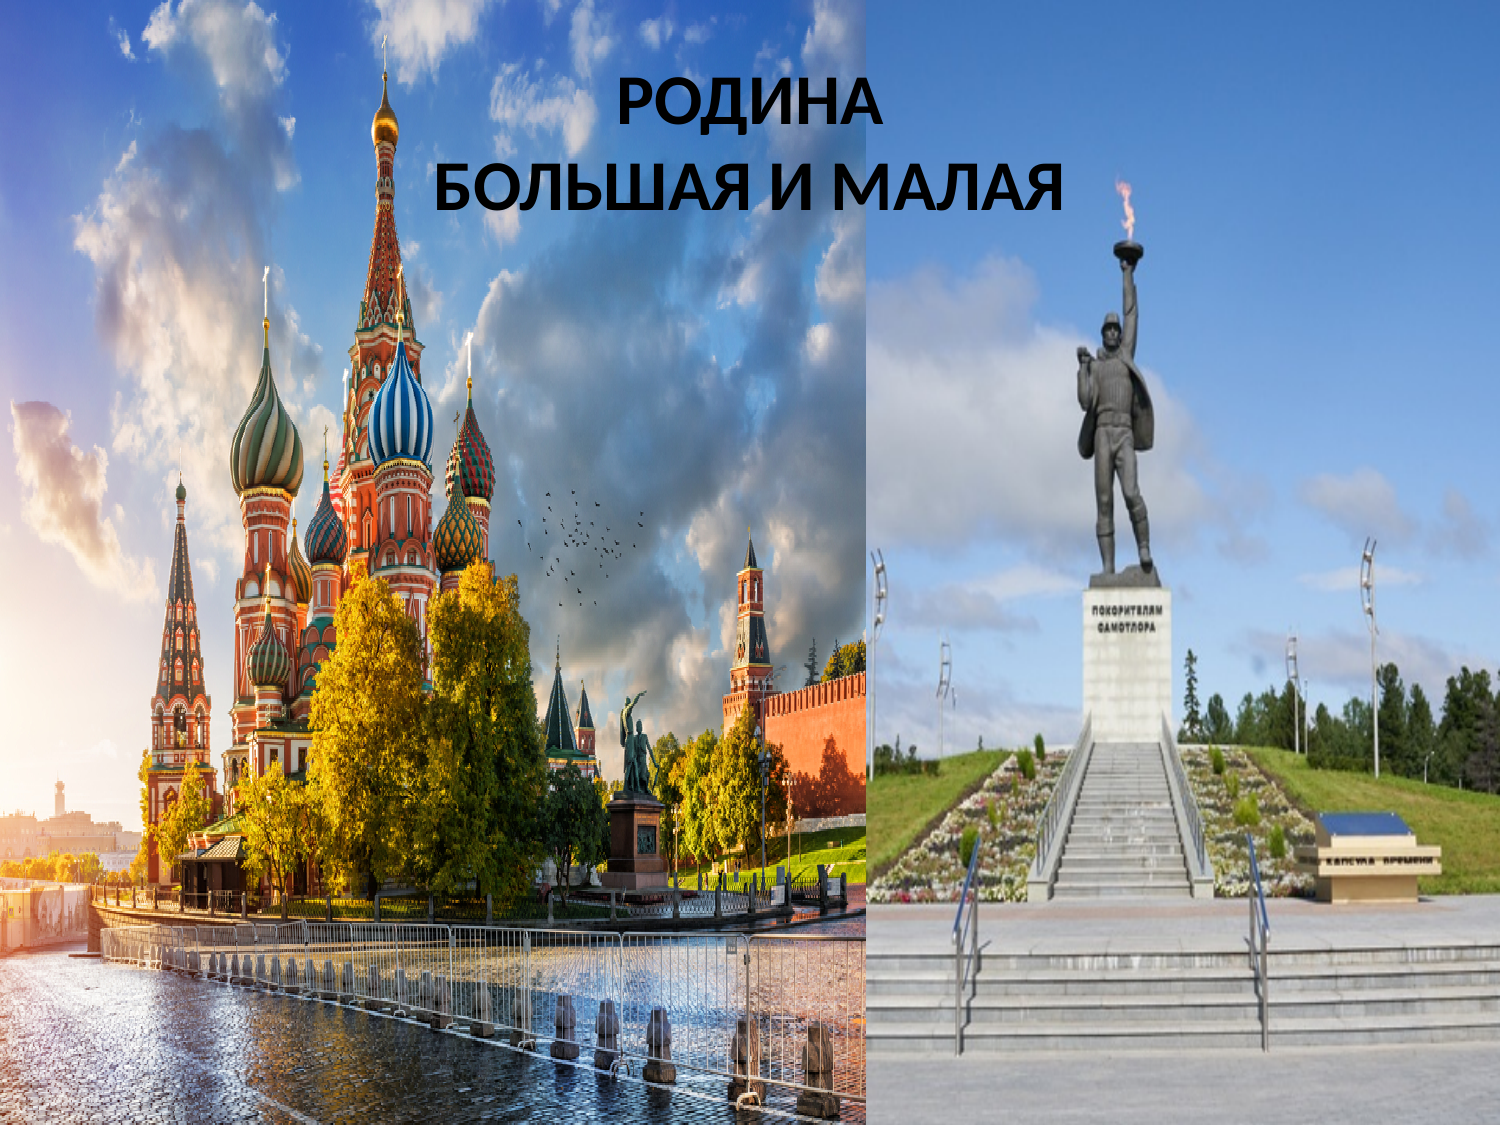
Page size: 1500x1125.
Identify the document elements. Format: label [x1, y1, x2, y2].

picture [867, 0, 1500, 1125]
list [0, 0, 867, 1125]
